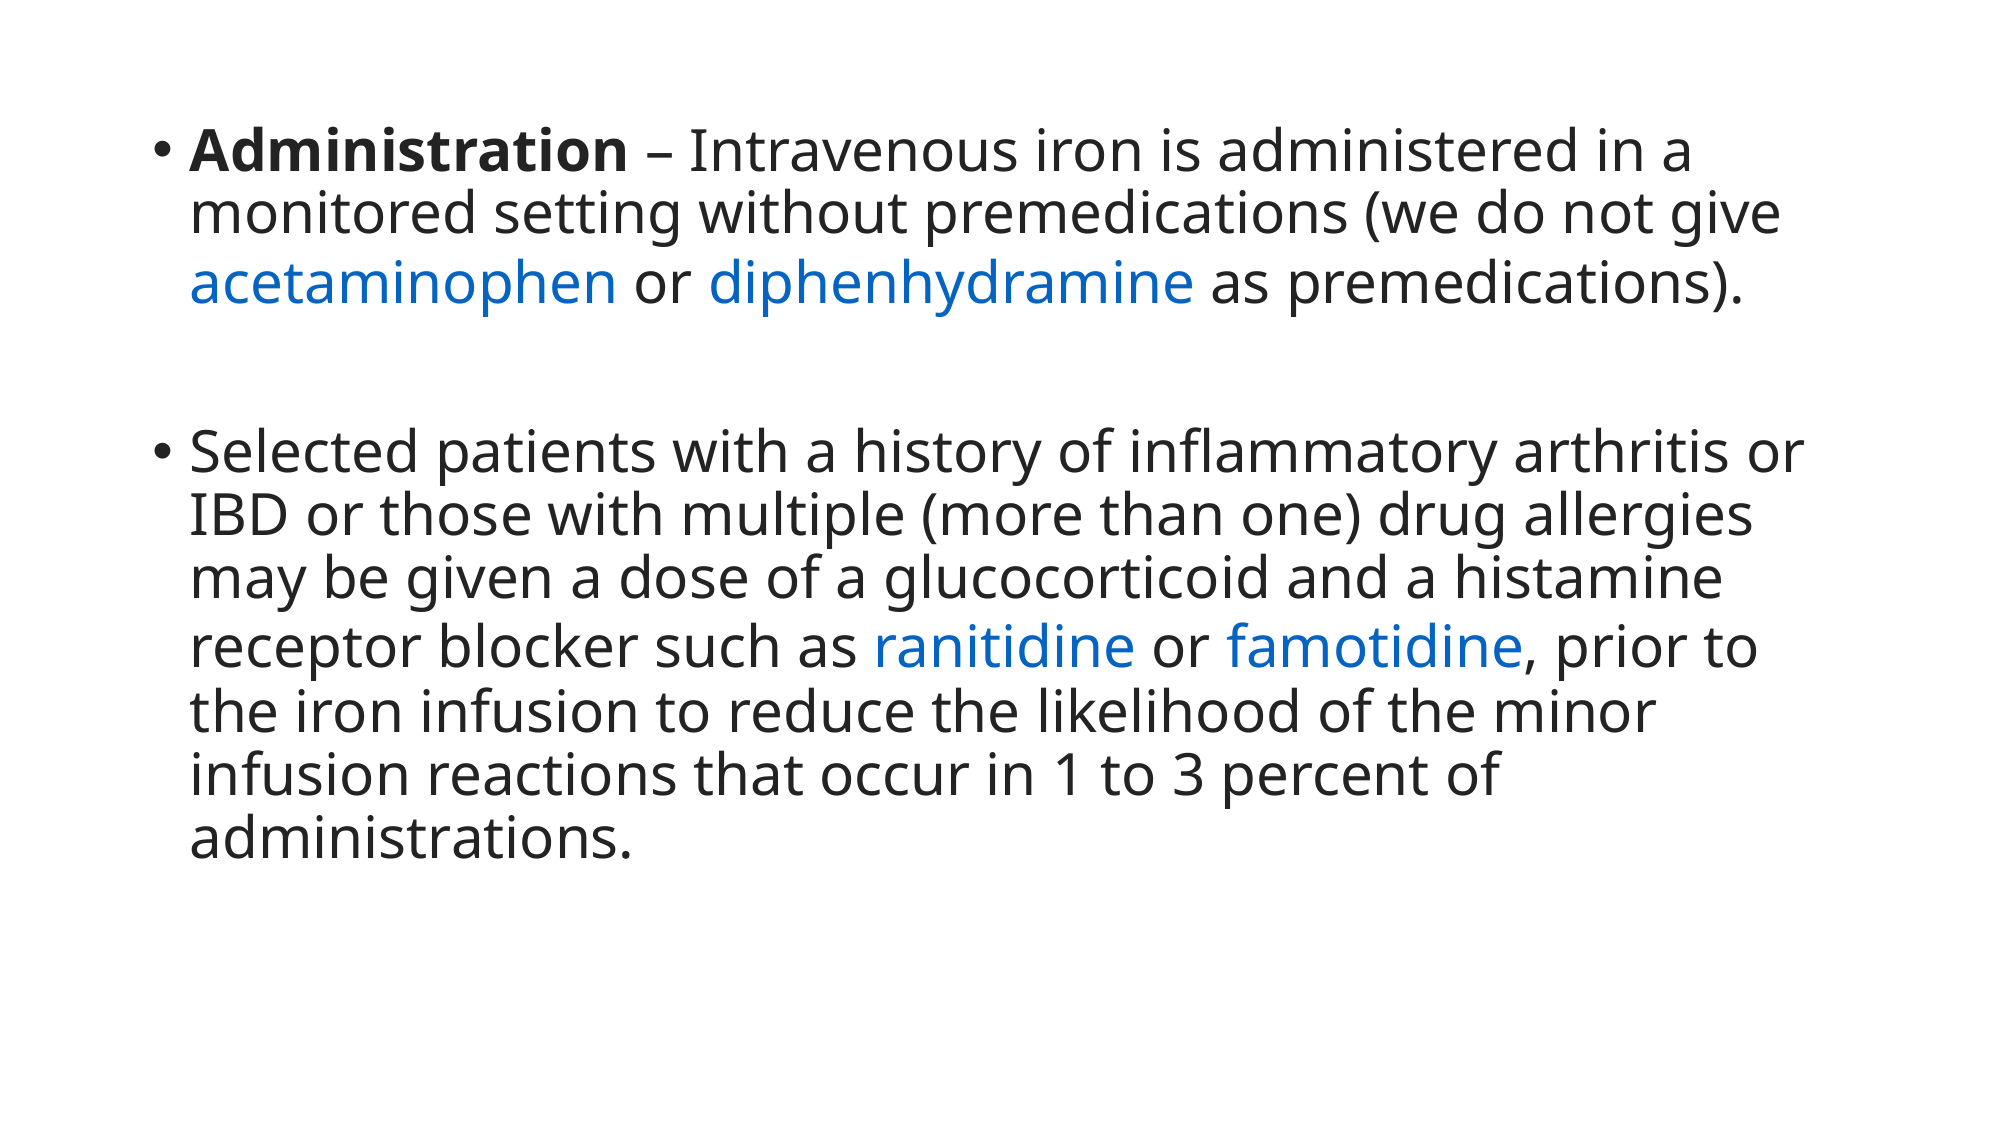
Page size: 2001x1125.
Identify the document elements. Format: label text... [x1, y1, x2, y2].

list Administration – Intravenous iron is administered in a monitored setting without premedications (we do not give acetaminophen or diphenhydramine as premedications). Selected patients with a history of inflammatory arthritis or IBD or those with multiple (more than one) drug allergies may be given a dose of a glucocorticoid and a histamine receptor blocker such as ranitidine or famotidine, prior to the iron infusion to reduce the likelihood of the minor infusion reactions that occur in 1 to 3 percent of administrations. [137, 113, 1863, 1014]
